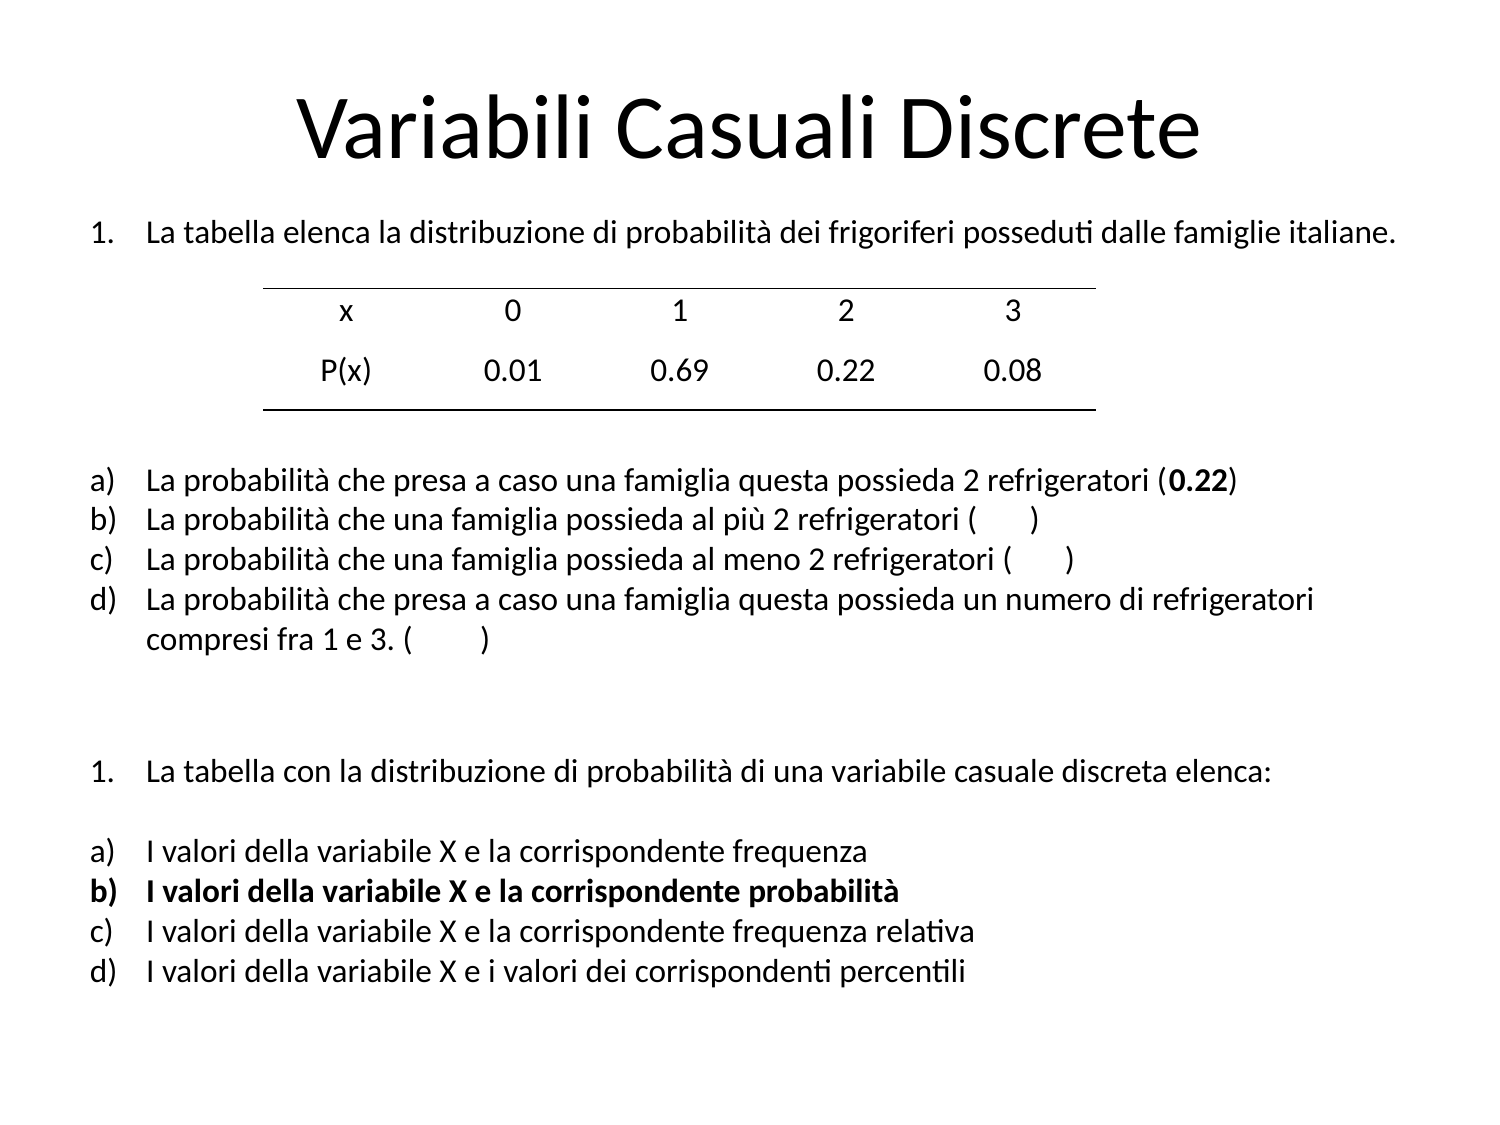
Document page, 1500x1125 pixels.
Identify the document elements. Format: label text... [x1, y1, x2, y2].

table_header 0 [430, 289, 596, 349]
table_cell 0.01 [430, 349, 596, 409]
table_header 3 [930, 289, 1096, 349]
table_cell 0.08 [930, 349, 1096, 409]
table_cell 0.69 [596, 349, 763, 409]
title Variabili Casuali Discrete [75, 45, 1425, 199]
table_header 2 [763, 289, 930, 349]
text_box La tabella elenca la distribuzione di probabilità dei frigoriferi posseduti dalle famiglie italiane. [74, 203, 1425, 258]
table_header x [263, 289, 430, 349]
text_box La tabella con la distribuzione di probabilità di una variabile casuale discreta elenca: I valori della variabile X e la corrispondente frequenza I valori della variabile X e la corrispondente probabilità I valori della variabile X e la corrispondente frequenza relativa I valori della variabile X e i valori dei corrispondenti percentili [74, 742, 1449, 997]
text_box La probabilità che presa a caso una famiglia questa possieda 2 refrigeratori (0.22) La probabilità che una famiglia possieda al più 2 refrigeratori ( ) La probabilità che una famiglia possieda al meno 2 refrigeratori ( ) La probabilità che presa a caso una famiglia questa possieda un numero di refrigeratori compresi fra 1 e 3. ( ) [74, 450, 1449, 665]
table_cell P(x) [263, 349, 430, 409]
table_cell 0.22 [763, 349, 930, 409]
table_header 1 [596, 289, 763, 349]
